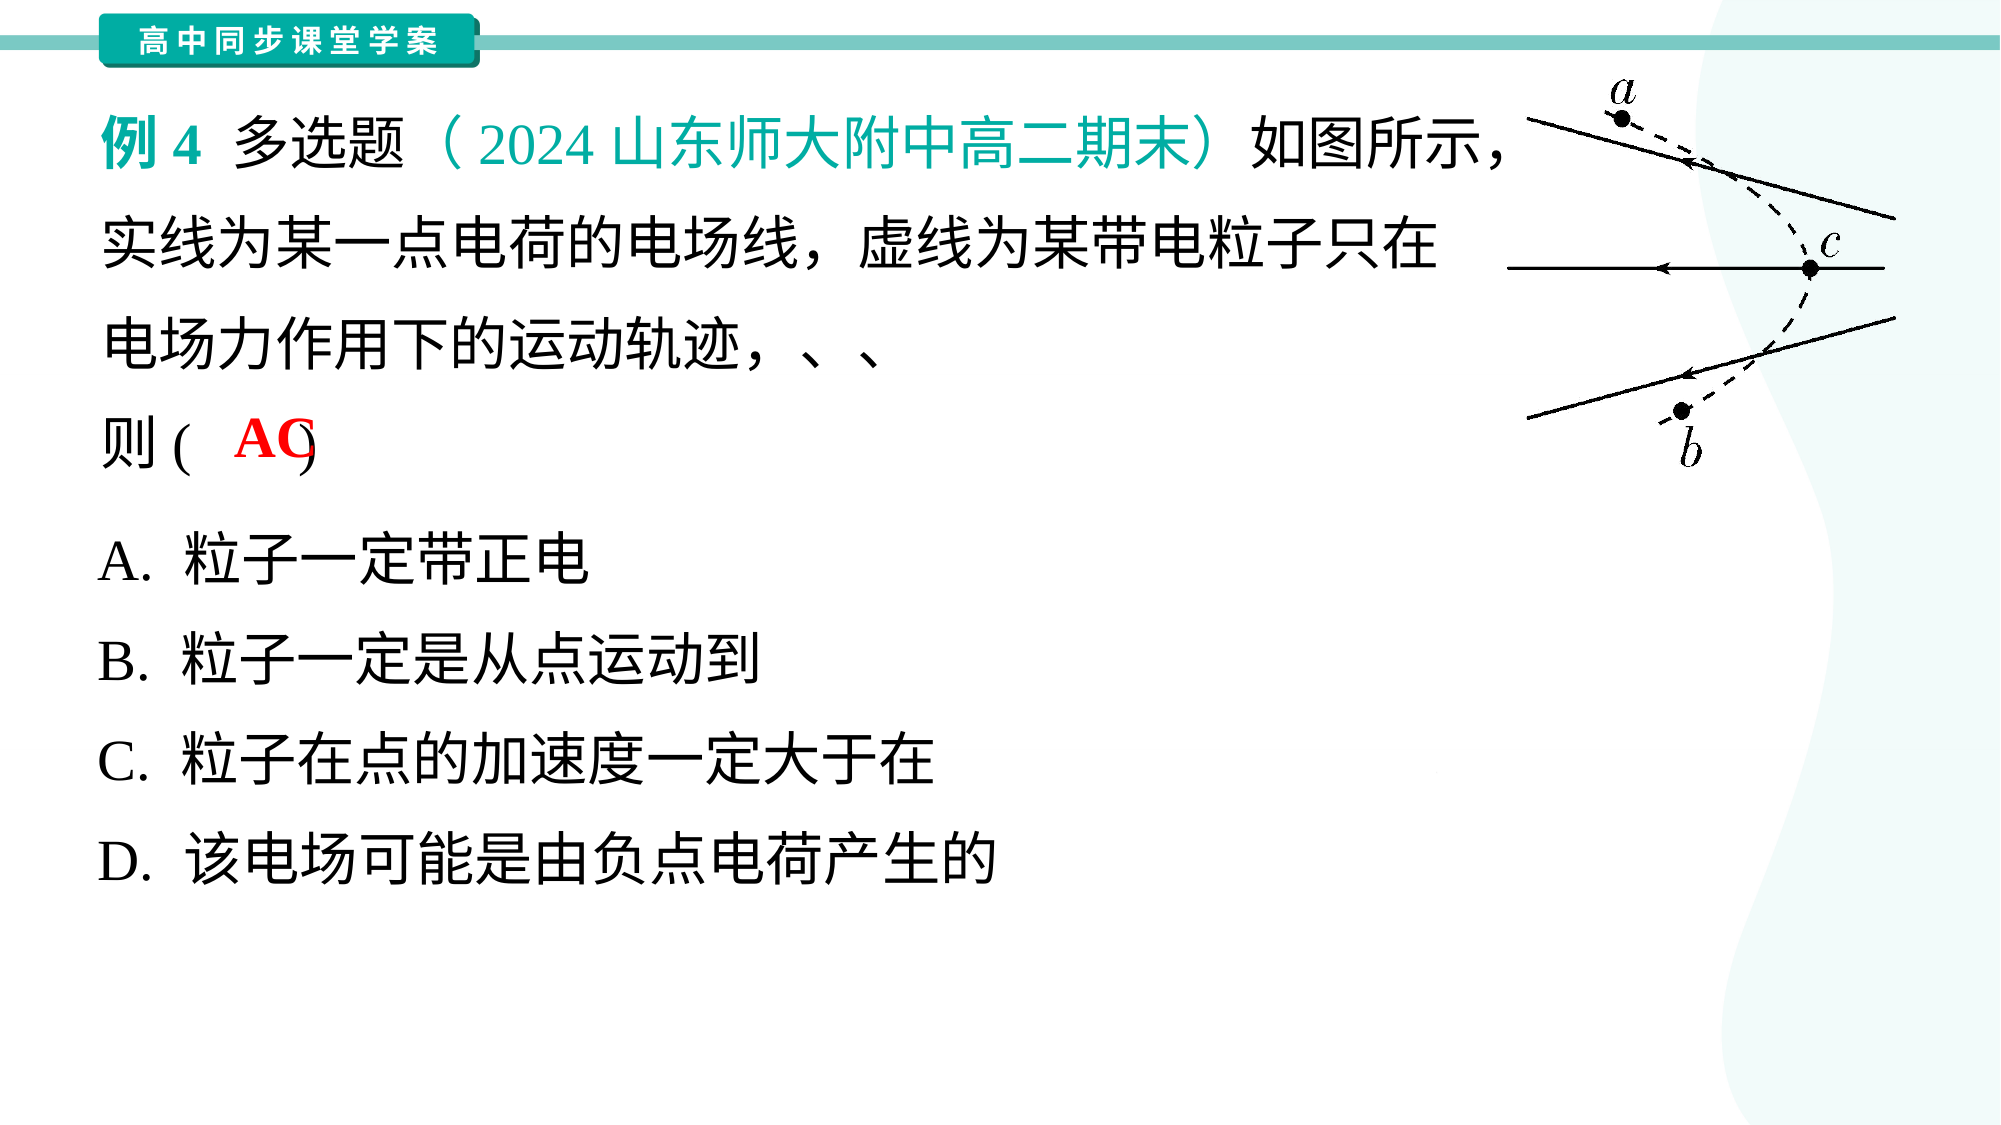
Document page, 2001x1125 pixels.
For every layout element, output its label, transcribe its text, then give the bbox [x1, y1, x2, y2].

picture [0, 0, 2000, 1125]
text_box AC [212, 398, 340, 467]
